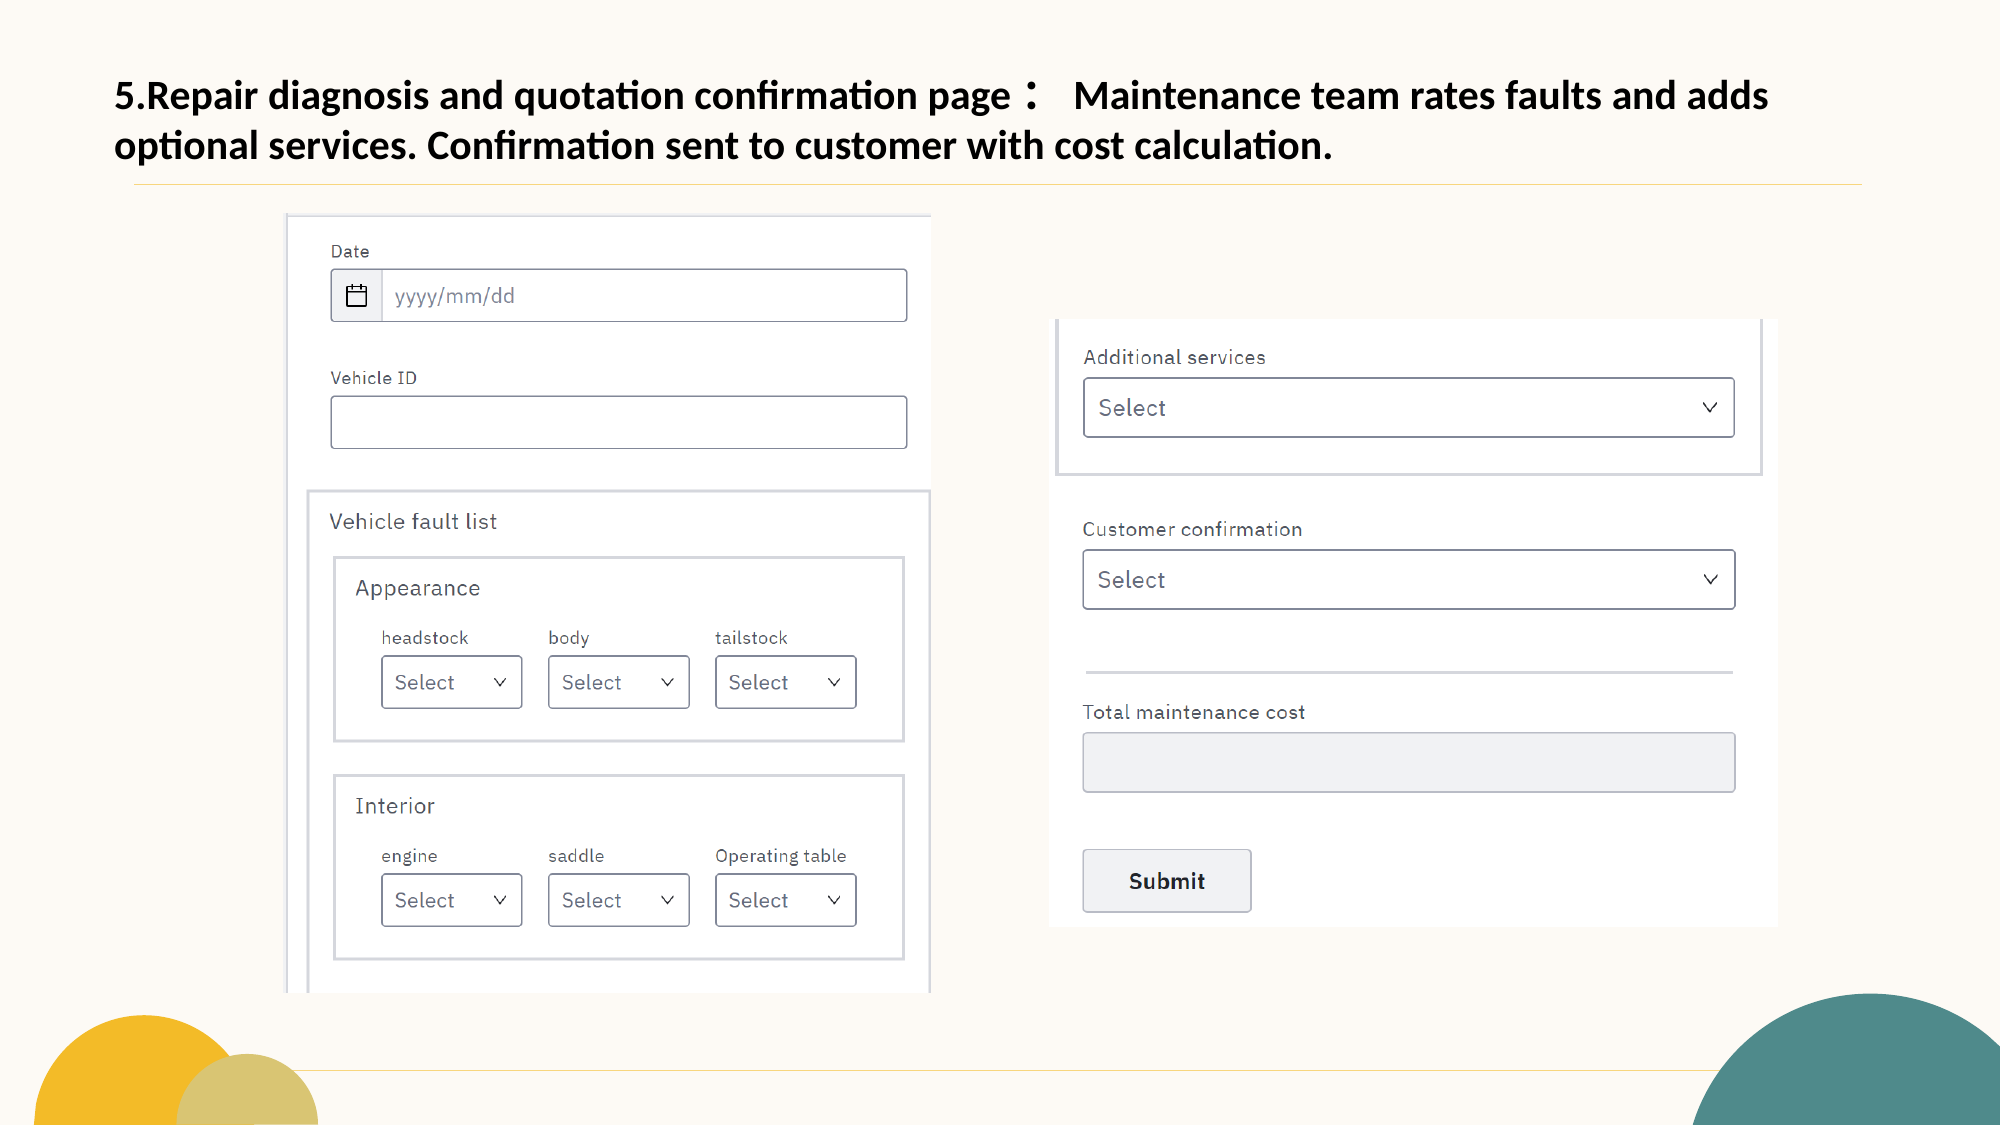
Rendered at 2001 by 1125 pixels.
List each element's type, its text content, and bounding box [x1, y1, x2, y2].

text_box [114, 213, 1886, 1013]
picture [283, 213, 931, 993]
title 5.Repair diagnosis and quotation confirmation page：Maintenance team rates faults and adds optional services. Confirmation sent to customer with cost calculation. [114, 59, 1886, 178]
picture [1049, 319, 1778, 927]
